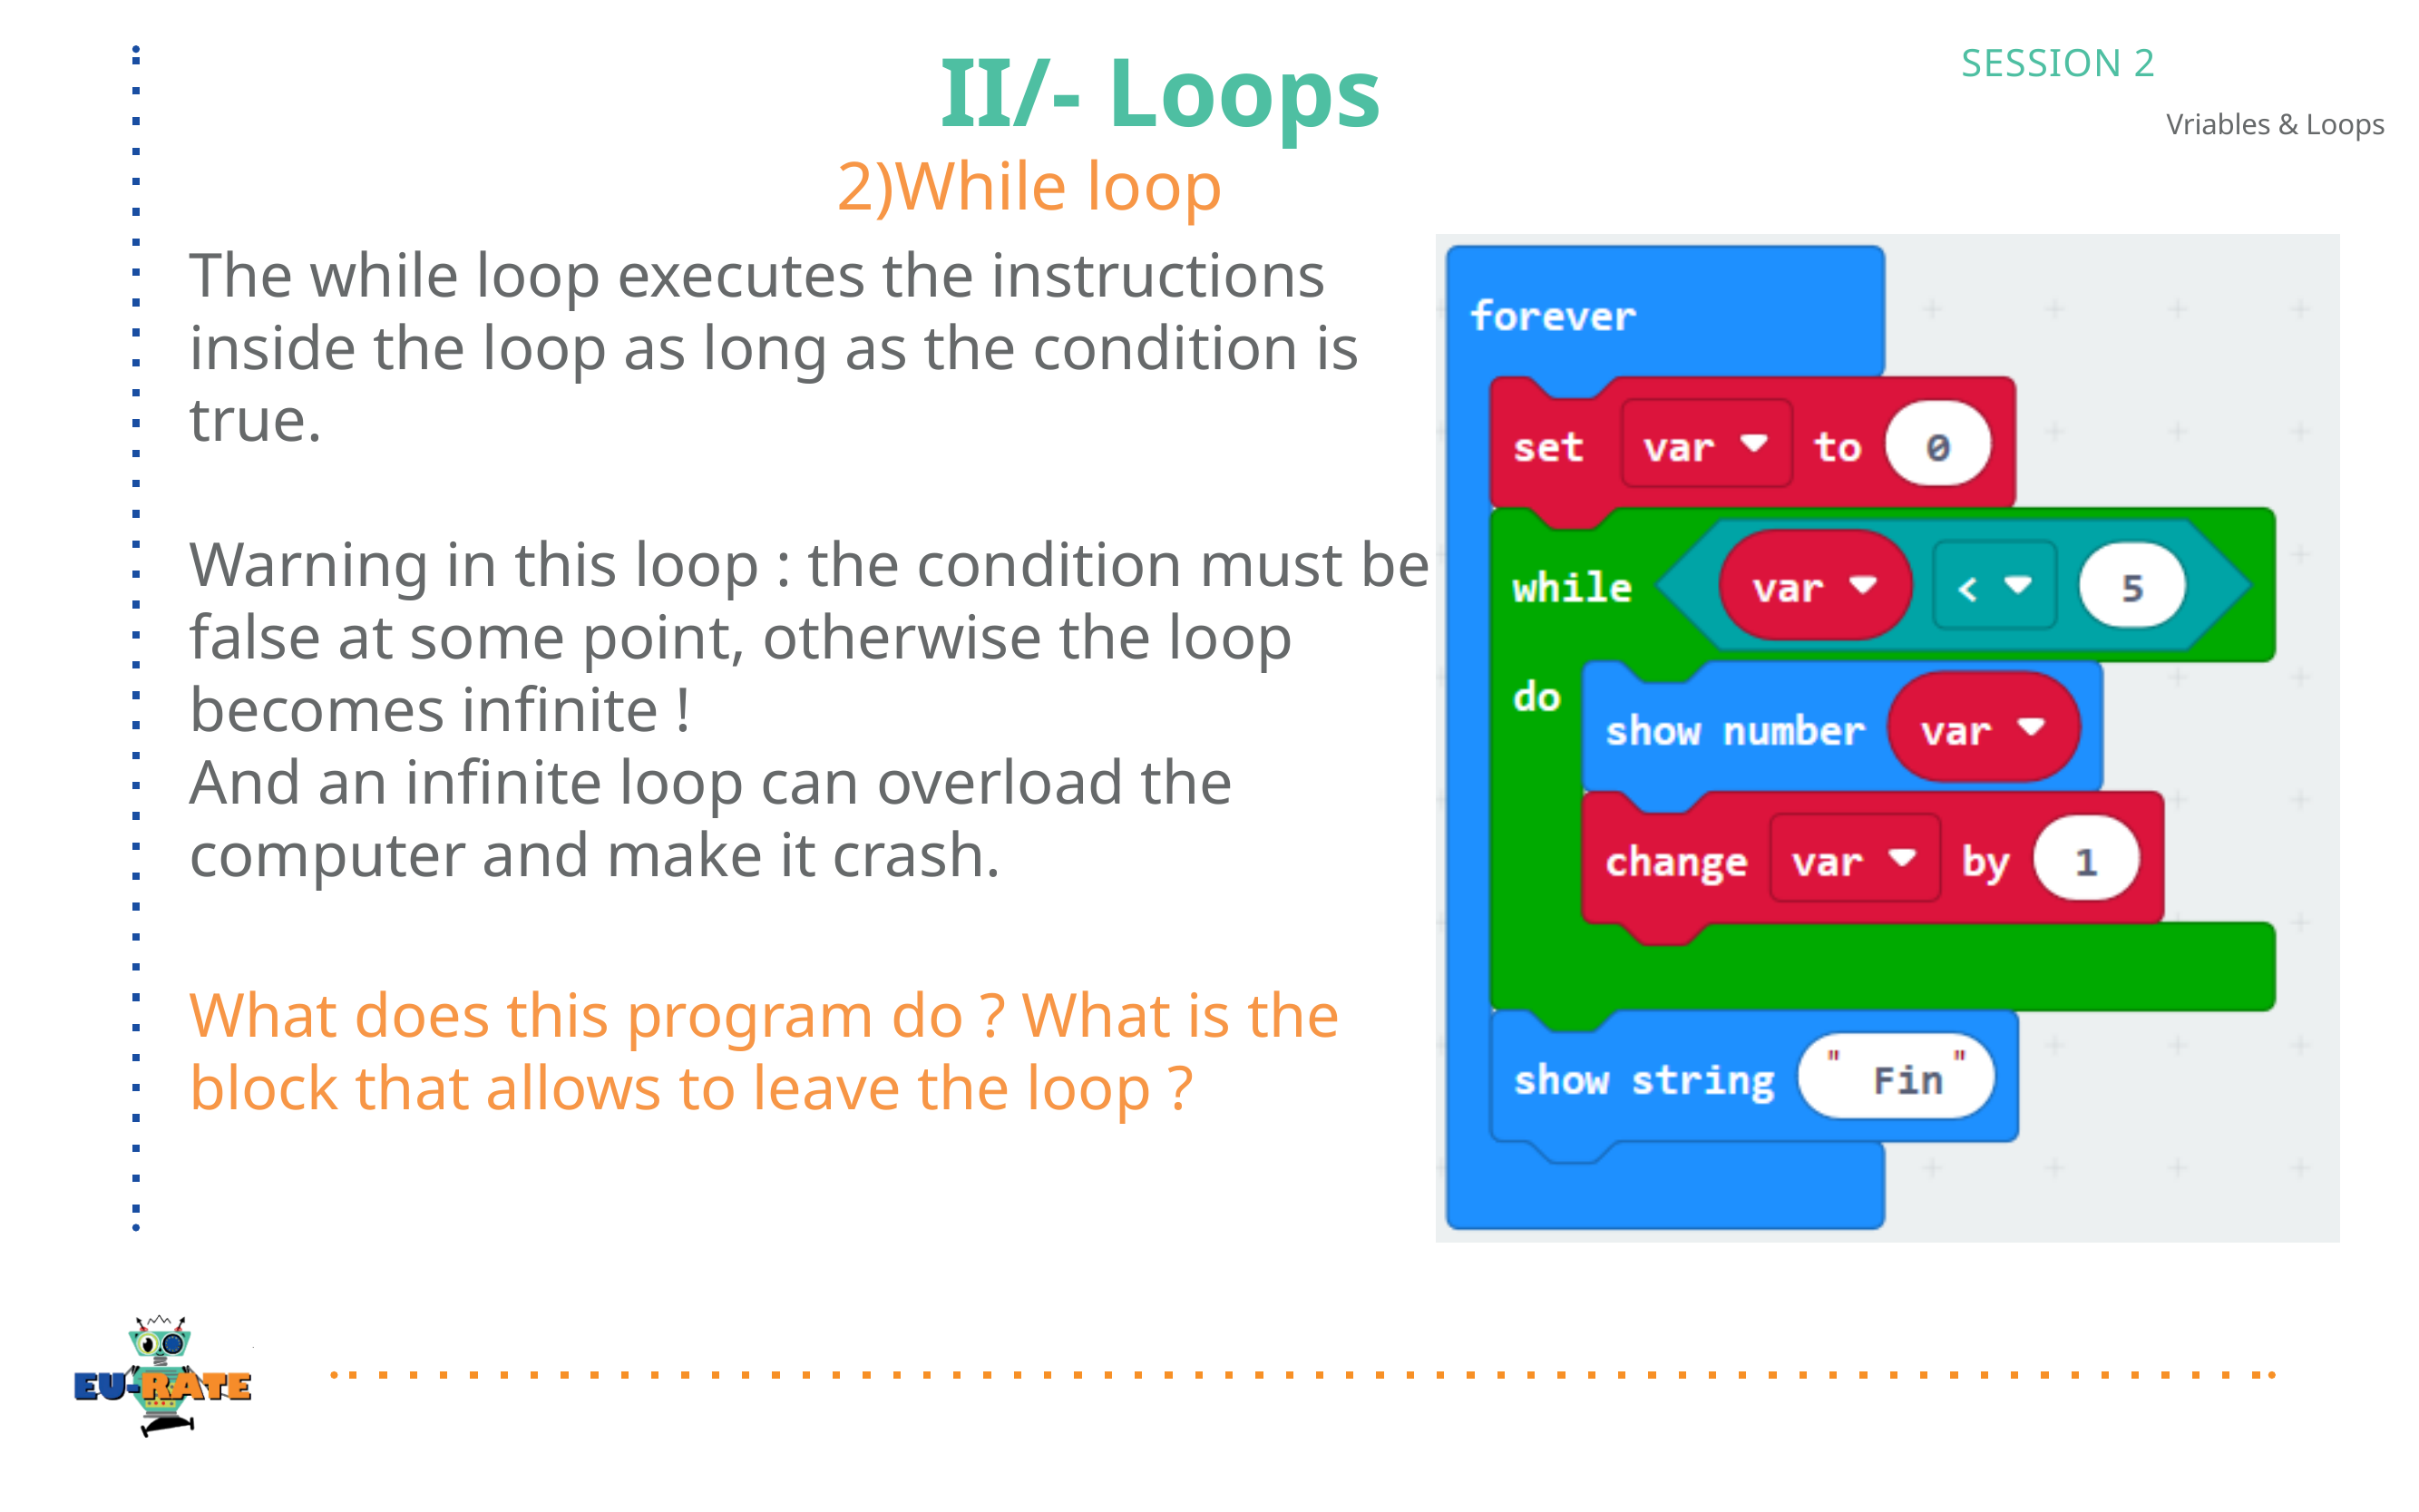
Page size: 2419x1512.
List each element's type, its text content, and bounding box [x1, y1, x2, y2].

text_box The while loop executes the instructions inside the loop as long as the condition is true. Warning in this loop : the condition must be false at some point, otherwise the loop becomes infinite ! And an infinite loop can overload the computer and make it crash. What does this program do ? What is the block that allows to leave the loop ? [189, 234, 1434, 1195]
title II/- Loops [834, 223, 1448, 234]
text_box SESSION 2 Vriables & Loops [1959, 36, 2419, 141]
title II/- Loops [834, 30, 1448, 141]
text_box 2)While loop [834, 141, 1674, 223]
picture [73, 1314, 254, 1439]
picture [1436, 234, 2340, 1243]
